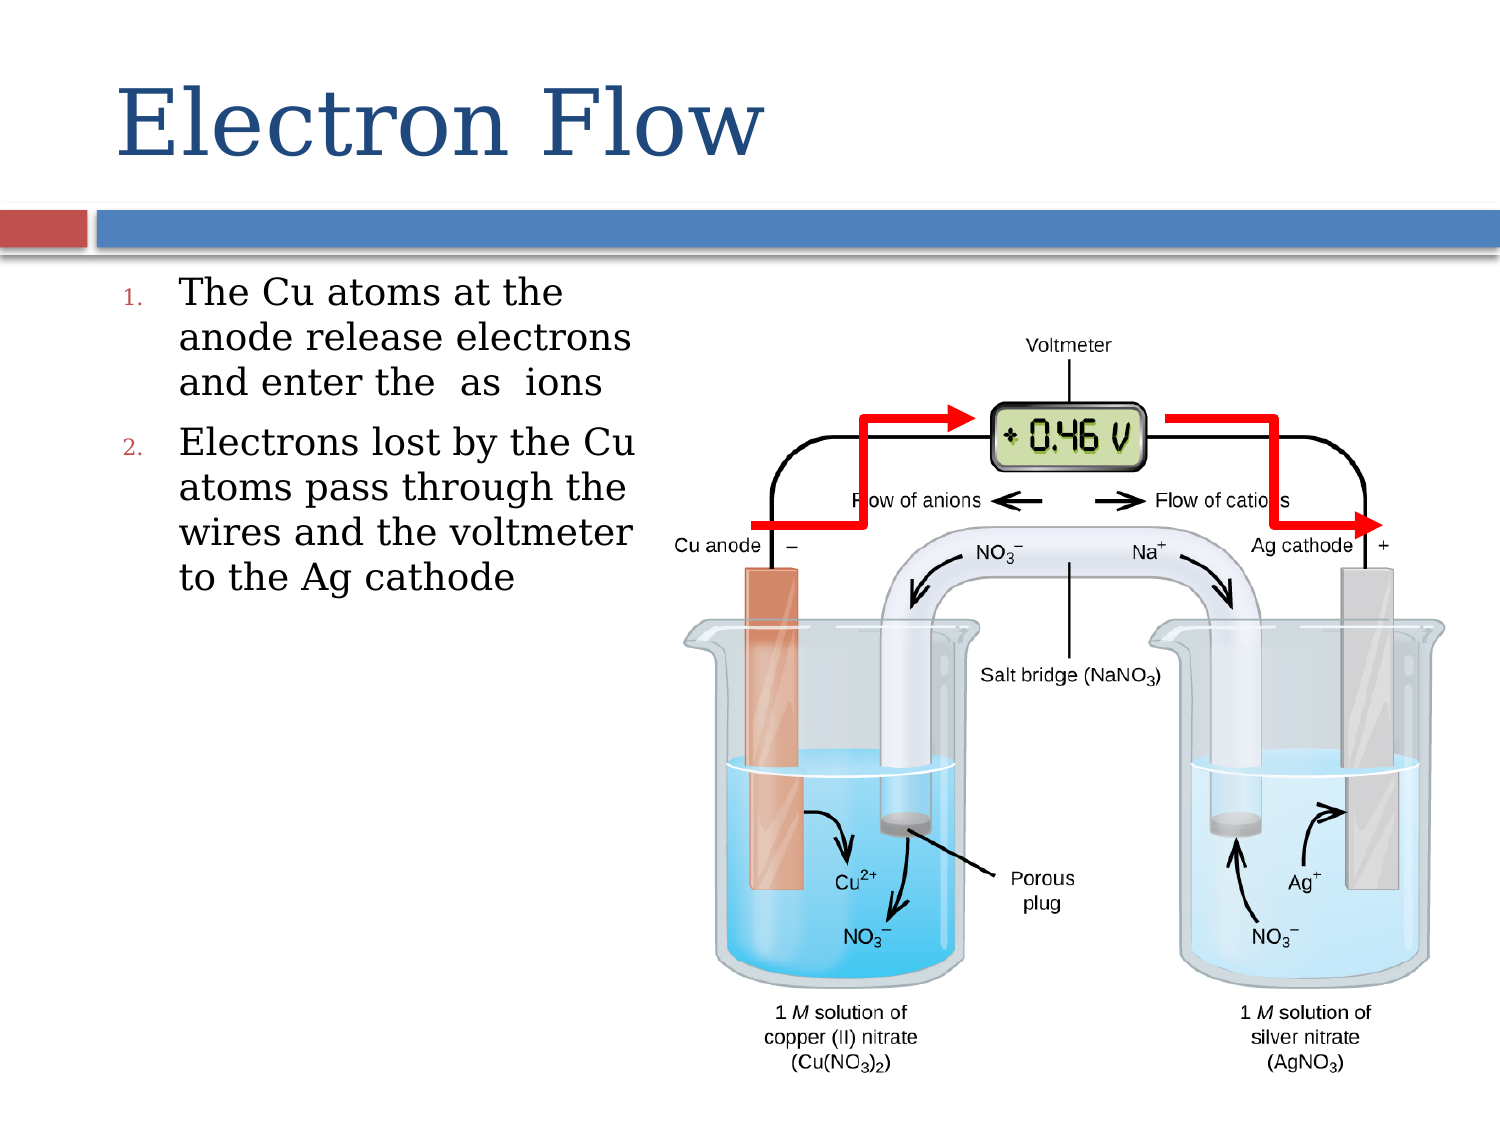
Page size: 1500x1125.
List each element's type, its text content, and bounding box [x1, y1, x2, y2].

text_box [1164, 418, 1384, 526]
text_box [751, 418, 977, 526]
title Electron Flow [99, 37, 1438, 200]
picture [654, 317, 1471, 1088]
